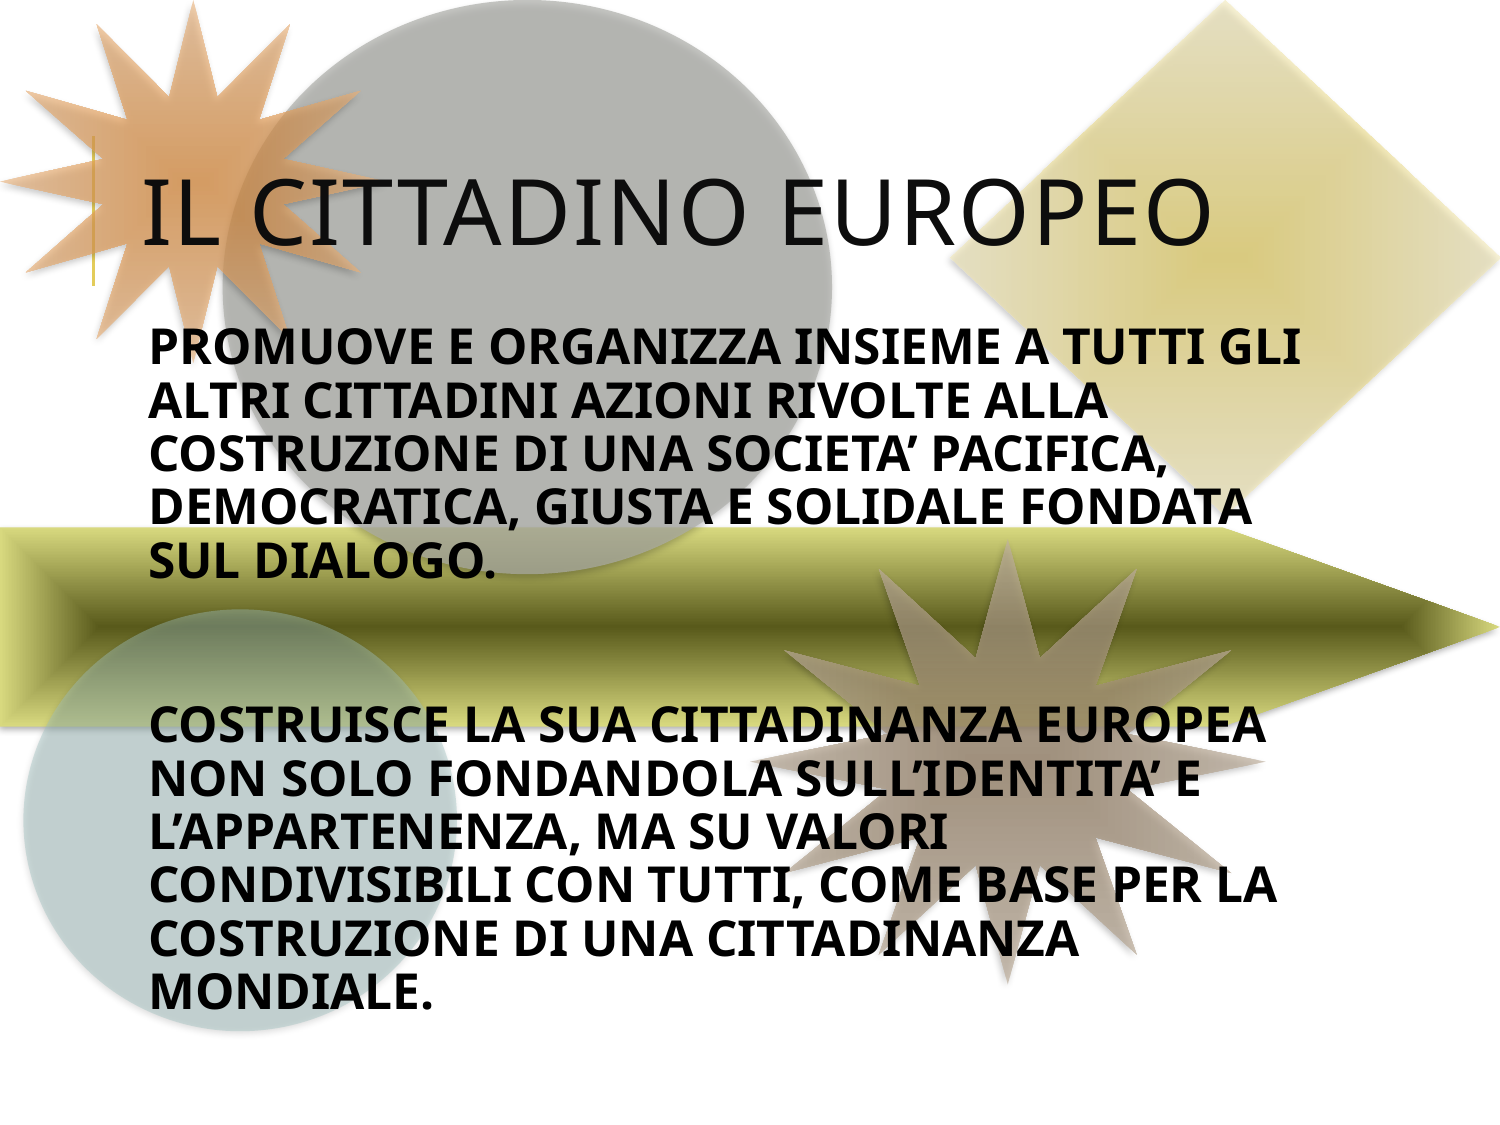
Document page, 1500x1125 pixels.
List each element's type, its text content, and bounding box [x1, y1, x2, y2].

title IL CITTADINO EUROPEO [126, 96, 1322, 314]
list PROMUOVE E ORGANIZZA INSIEME A TUTTI GLI ALTRI CITTADINI AZIONI RIVOLTE ALLA COSTRUZIONE DI UNA SOCIETA’ PACIFICA, DEMOCRATICA, GIUSTA E SOLIDALE FONDATA SUL DIALOGO. COSTRUISCE LA SUA CITTADINANZA EUROPEA NON SOLO FONDANDOLA SULL’IDENTITA’ E L’APPARTENENZA, MA SU VALORI CONDIVISIBILI CON TUTTI, COME BASE PER LA COSTRUZIONE DI UNA CITTADINANZA MONDIALE. [126, 314, 1322, 1035]
